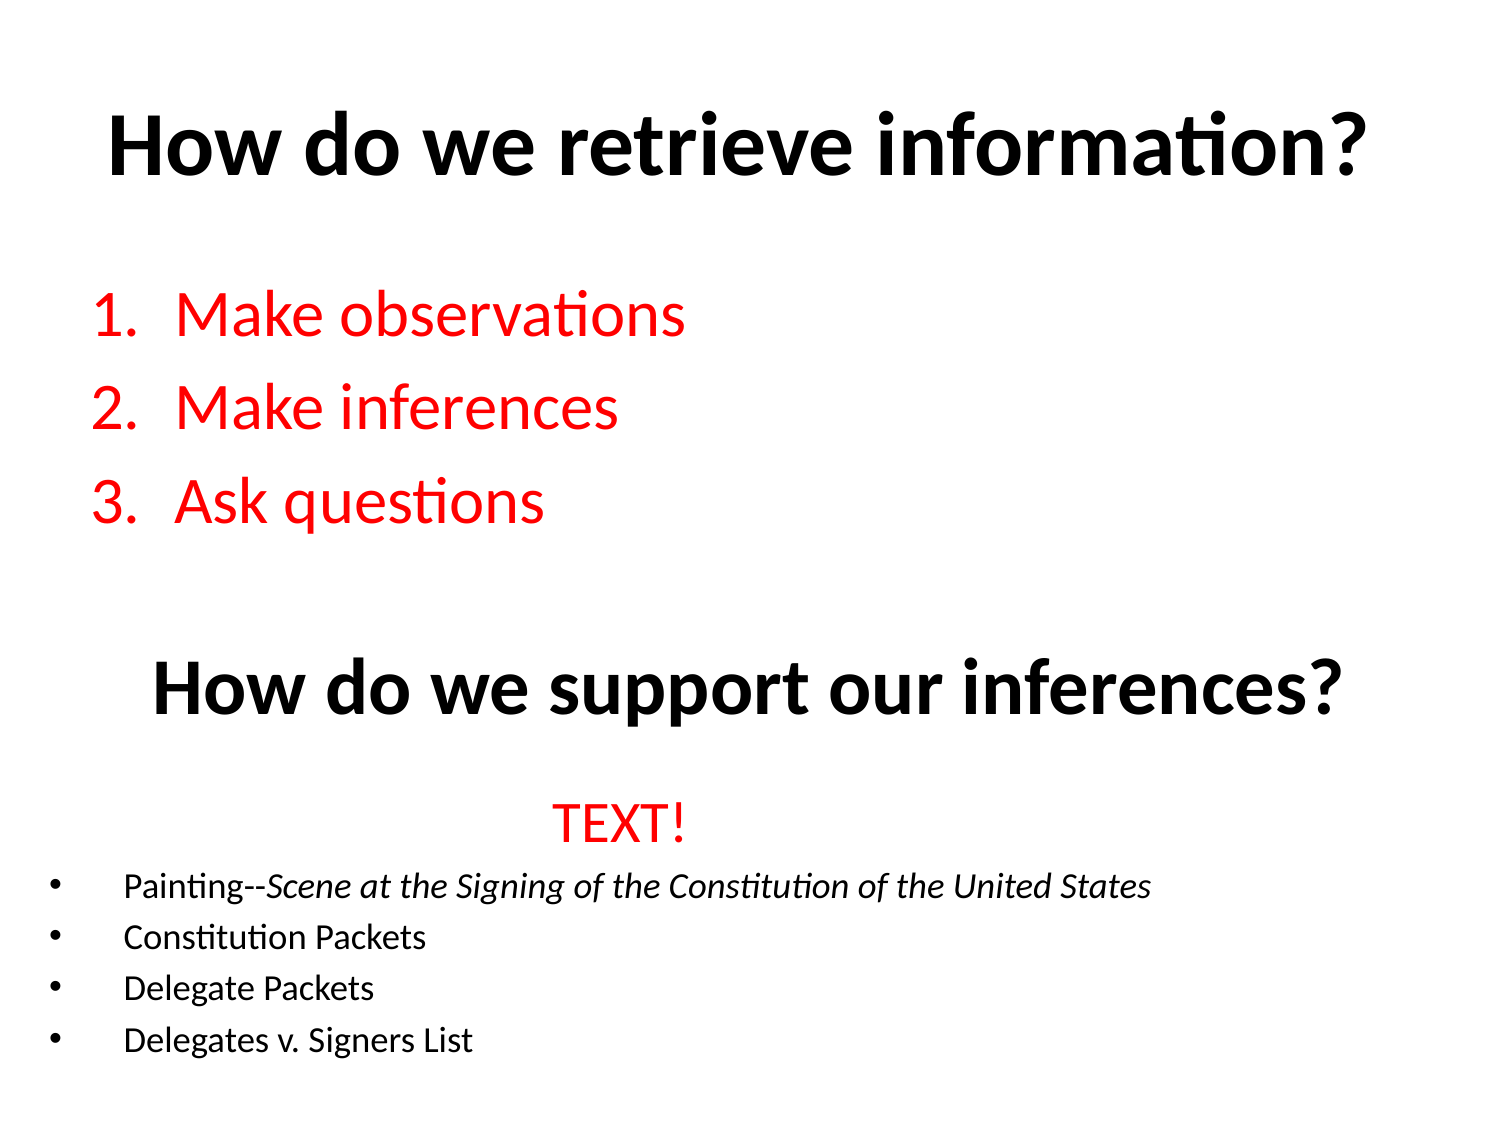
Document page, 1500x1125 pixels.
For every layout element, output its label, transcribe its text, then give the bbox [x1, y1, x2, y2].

list Make observations Make inferences Ask questions [75, 262, 1425, 557]
text_box TEXT! Painting--Scene at the Signing of the Constitution of the United States Constitution Packets Delegate Packets Delegates v. Signers List [34, 776, 1472, 1070]
title How do we retrieve information? [75, 45, 1425, 233]
text_box How do we support our inferences? [74, 588, 1425, 776]
